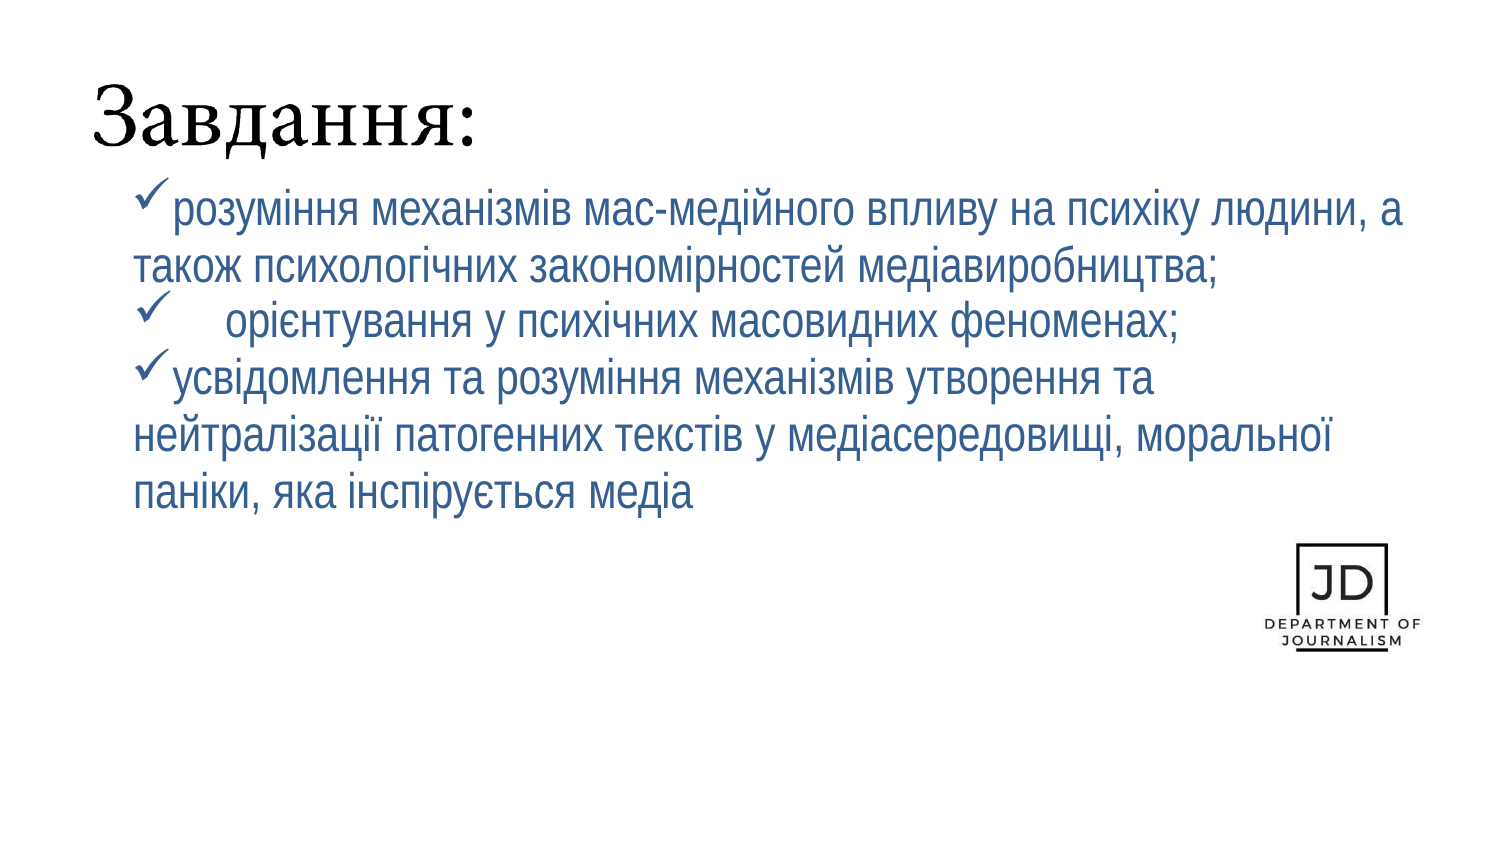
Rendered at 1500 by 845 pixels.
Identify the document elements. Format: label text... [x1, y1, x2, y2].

text_box розуміння механізмів мас-медійного впливу на психіку людини, а також психологічних закономірностей медіавиробництва; орієнтування у психічних масовидних феноменах; усвідомлення та розуміння механізмів утворення та нейтралізації патогенних текстів у медіасередовищі, моральної паніки, яка інспірується медіа [130, 171, 1470, 520]
text_box [1262, 538, 1423, 652]
text_box [91, 54, 520, 178]
